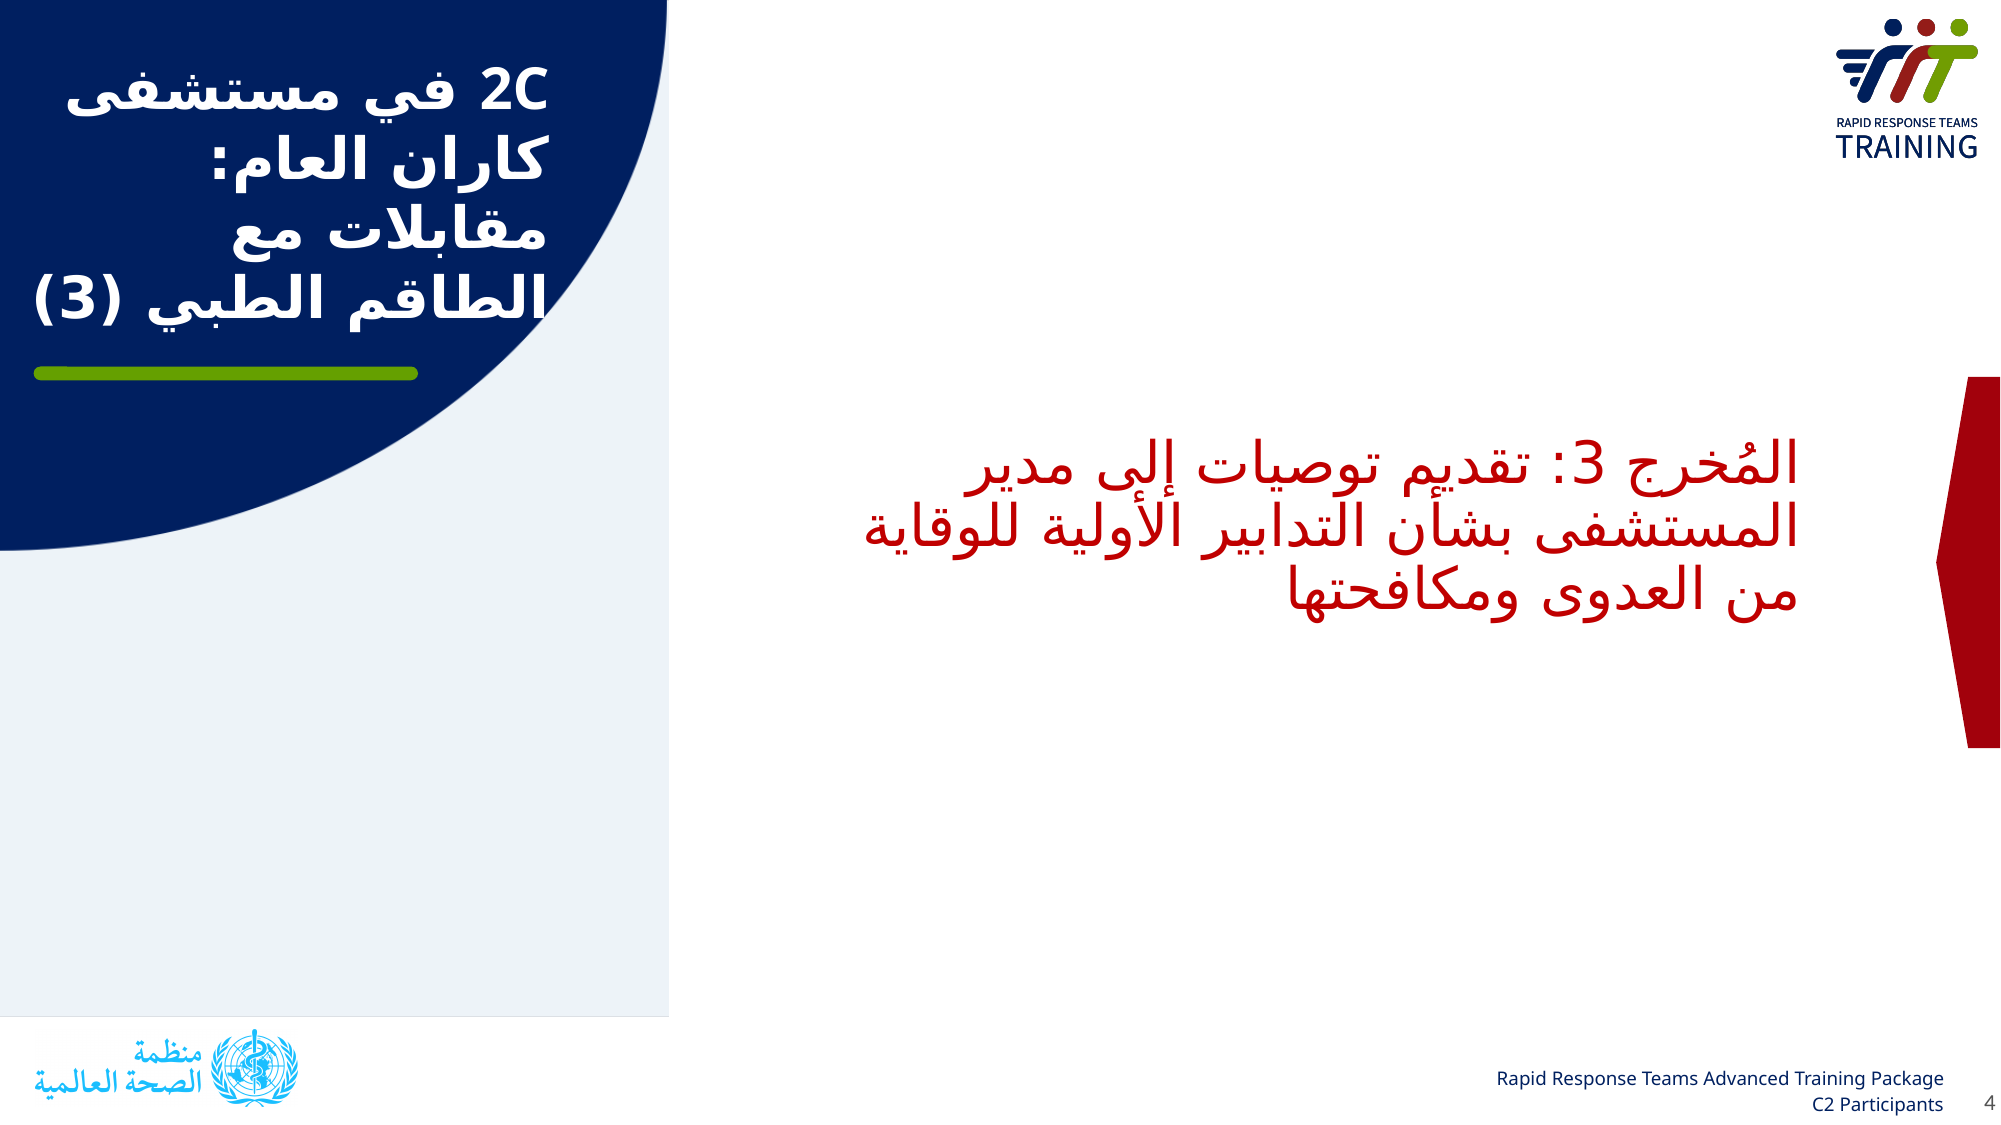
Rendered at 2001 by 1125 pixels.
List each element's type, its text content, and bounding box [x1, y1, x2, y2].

title 2C في مستشفى كاران العام: مقابلات مع الطاقم الطبي (3) [21, 31, 558, 350]
picture [0, 0, 669, 1018]
text_box [33, 366, 419, 381]
text_box المُخرج 3: تقديم توصيات إلى مدير المستشفى بشأن التدابير الأولية للوقاية من العدوى ومكافحتها [773, 426, 1809, 630]
picture [1835, 19, 1978, 167]
picture [35, 1029, 298, 1107]
